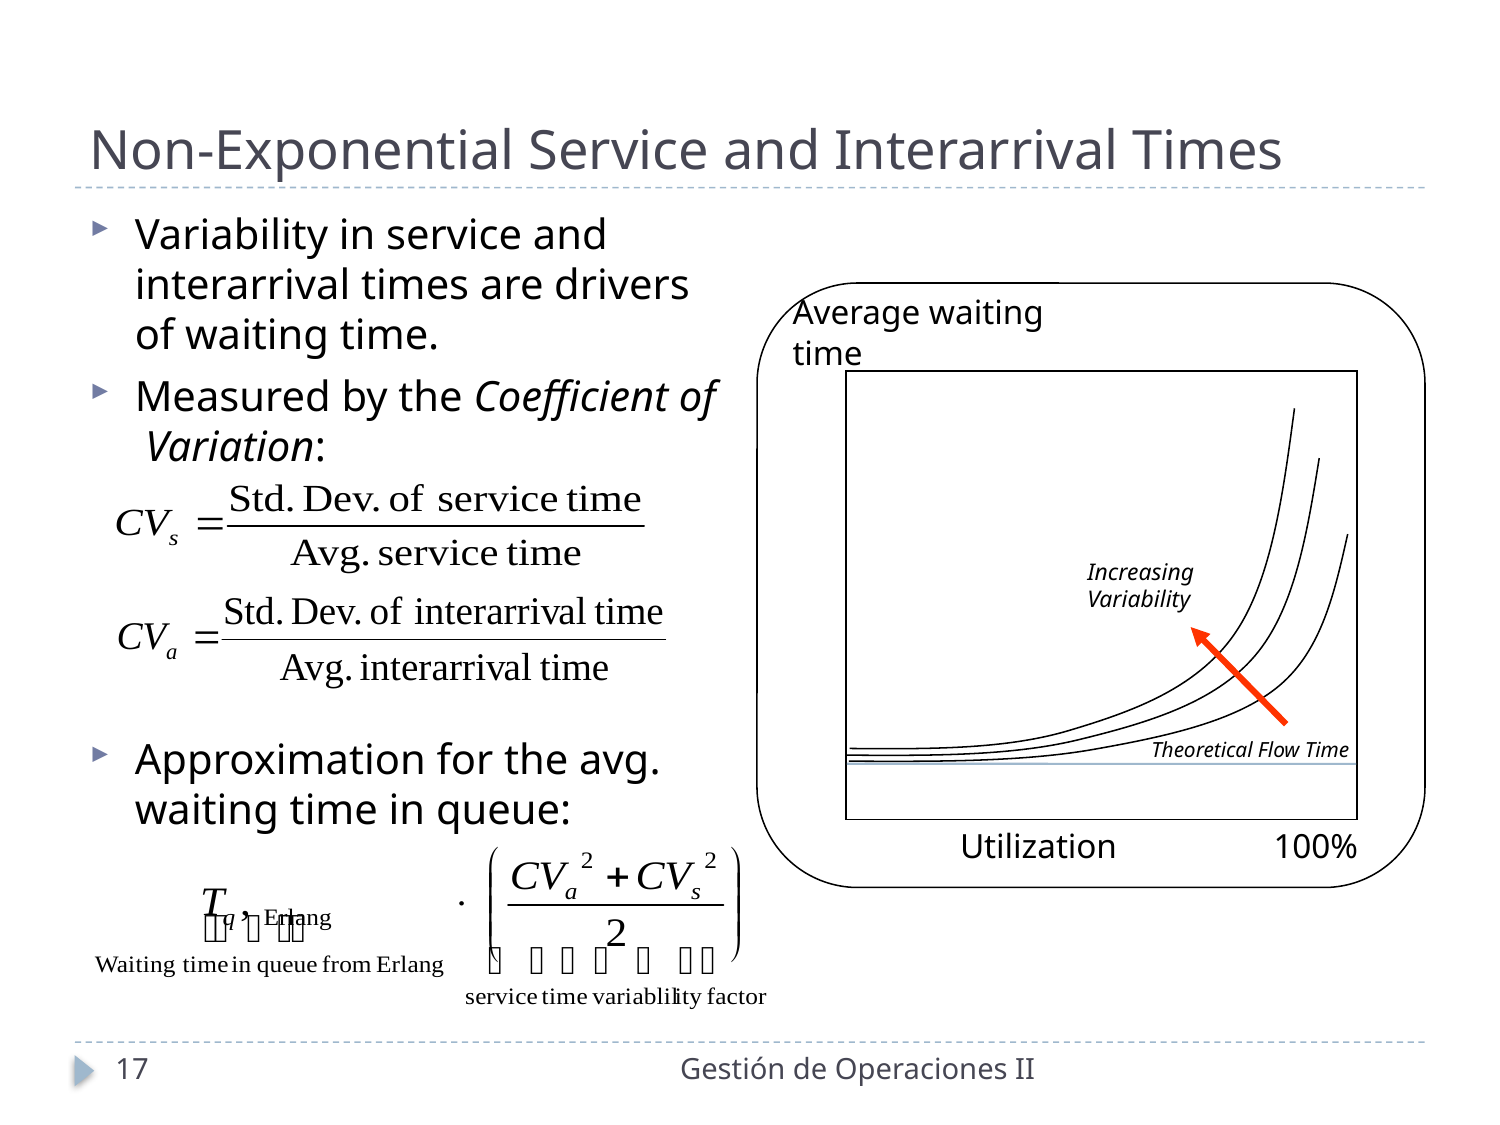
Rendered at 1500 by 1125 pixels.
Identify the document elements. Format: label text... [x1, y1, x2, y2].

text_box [111, 587, 673, 696]
footer Gestión de Operaciones II [475, 1042, 1051, 1103]
title Non-Exponential Service and Interarrival Times [75, 37, 1425, 188]
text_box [756, 282, 1426, 888]
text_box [108, 474, 655, 581]
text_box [87, 837, 773, 1020]
list Variability in service and interarrival times are drivers of waiting time. Measured by the Coefficient of Variation: Approximation for the avg. waiting time in queue: [75, 200, 738, 1010]
slide_number 17 [100, 1042, 426, 1103]
